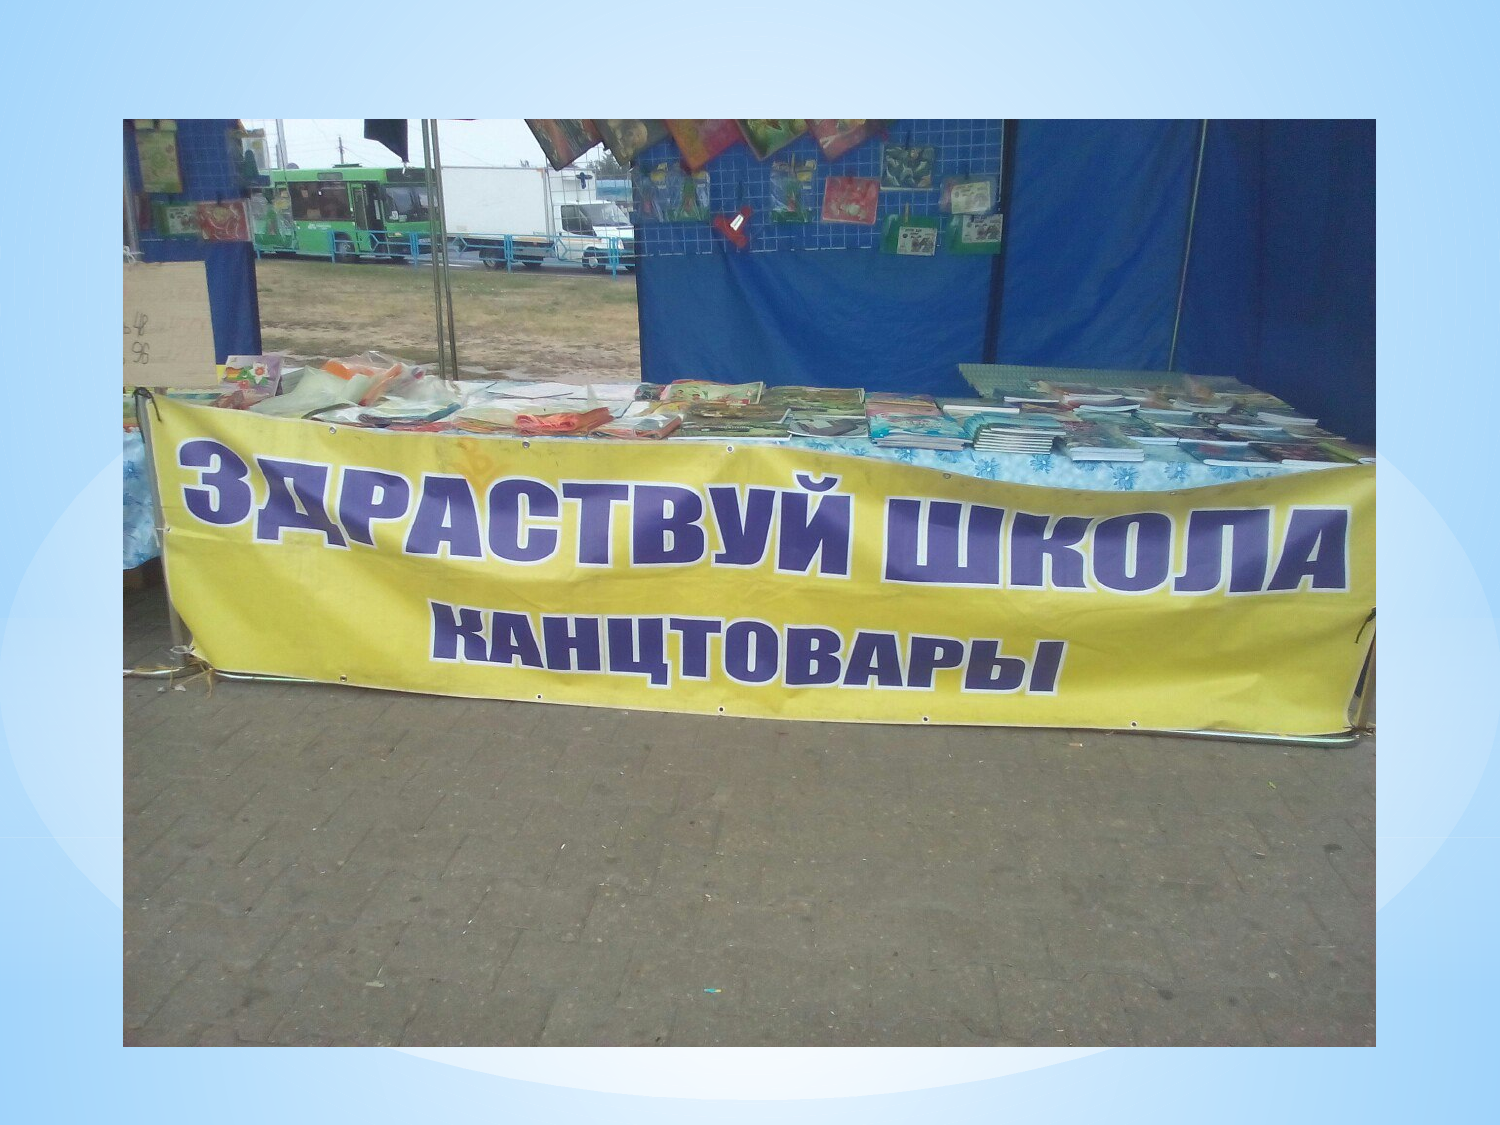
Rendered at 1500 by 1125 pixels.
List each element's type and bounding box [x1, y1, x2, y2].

list [123, 119, 1377, 1048]
